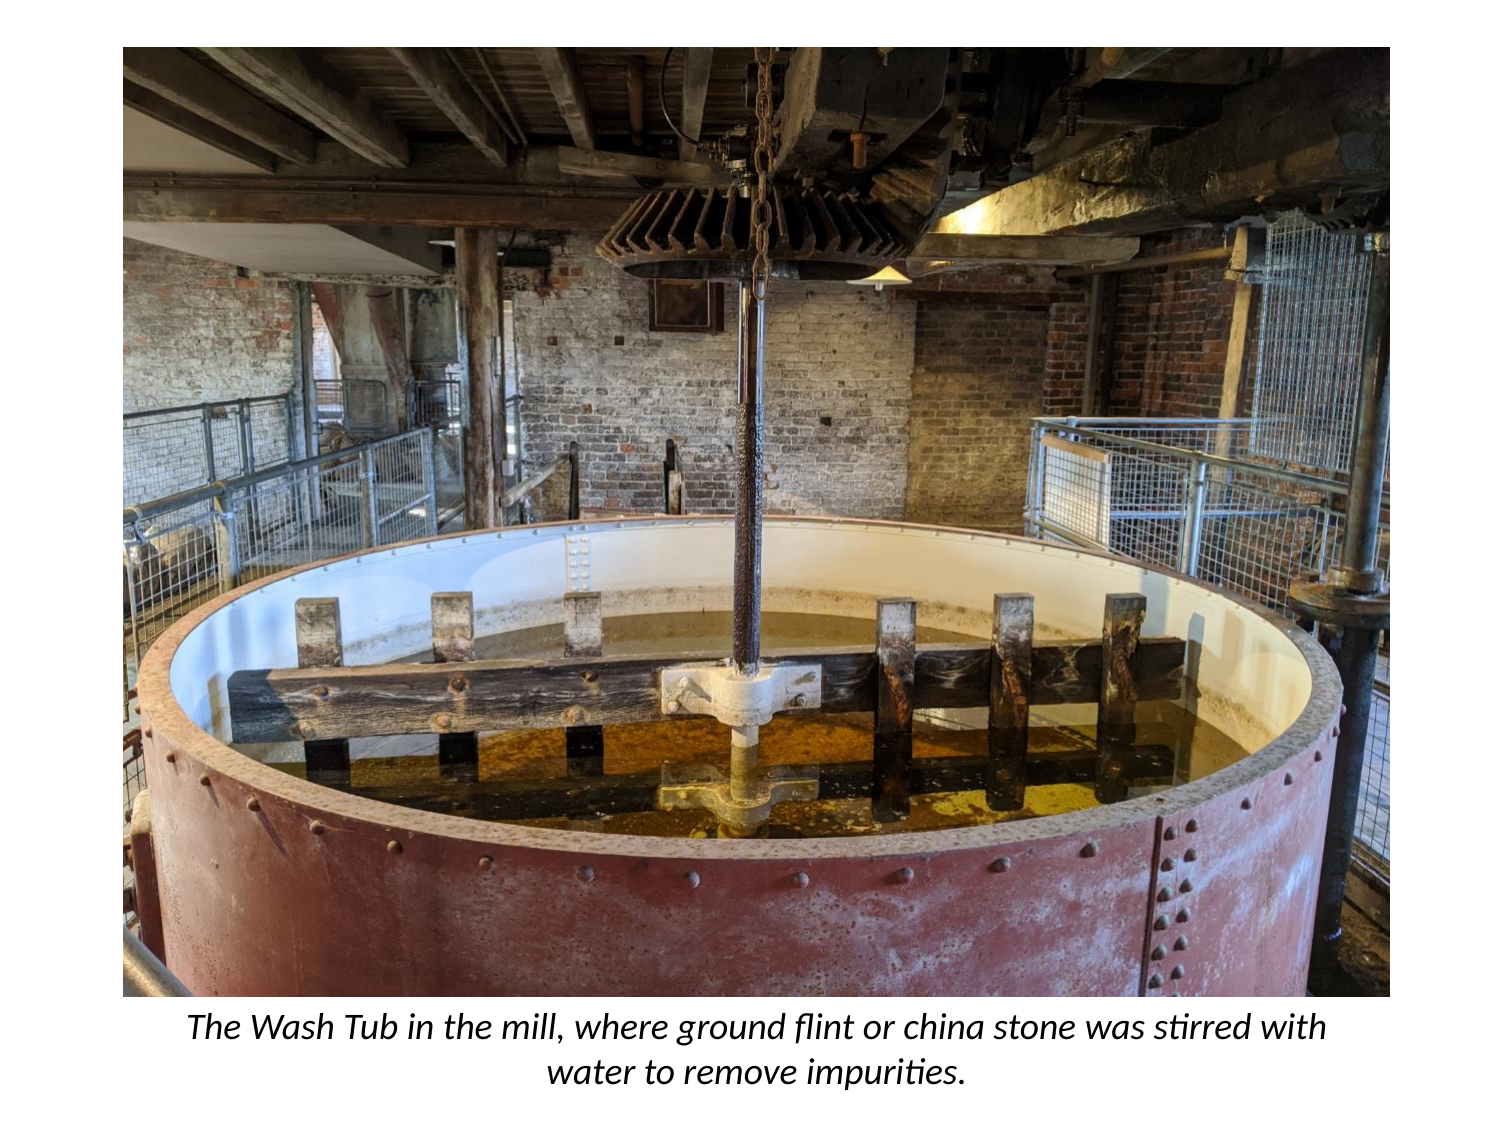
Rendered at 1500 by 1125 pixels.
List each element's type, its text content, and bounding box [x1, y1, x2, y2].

text_box The Wash Tub in the mill, where ground flint or china stone was stirred with water to remove impurities. [123, 1005, 1390, 1100]
picture [123, 47, 1391, 998]
